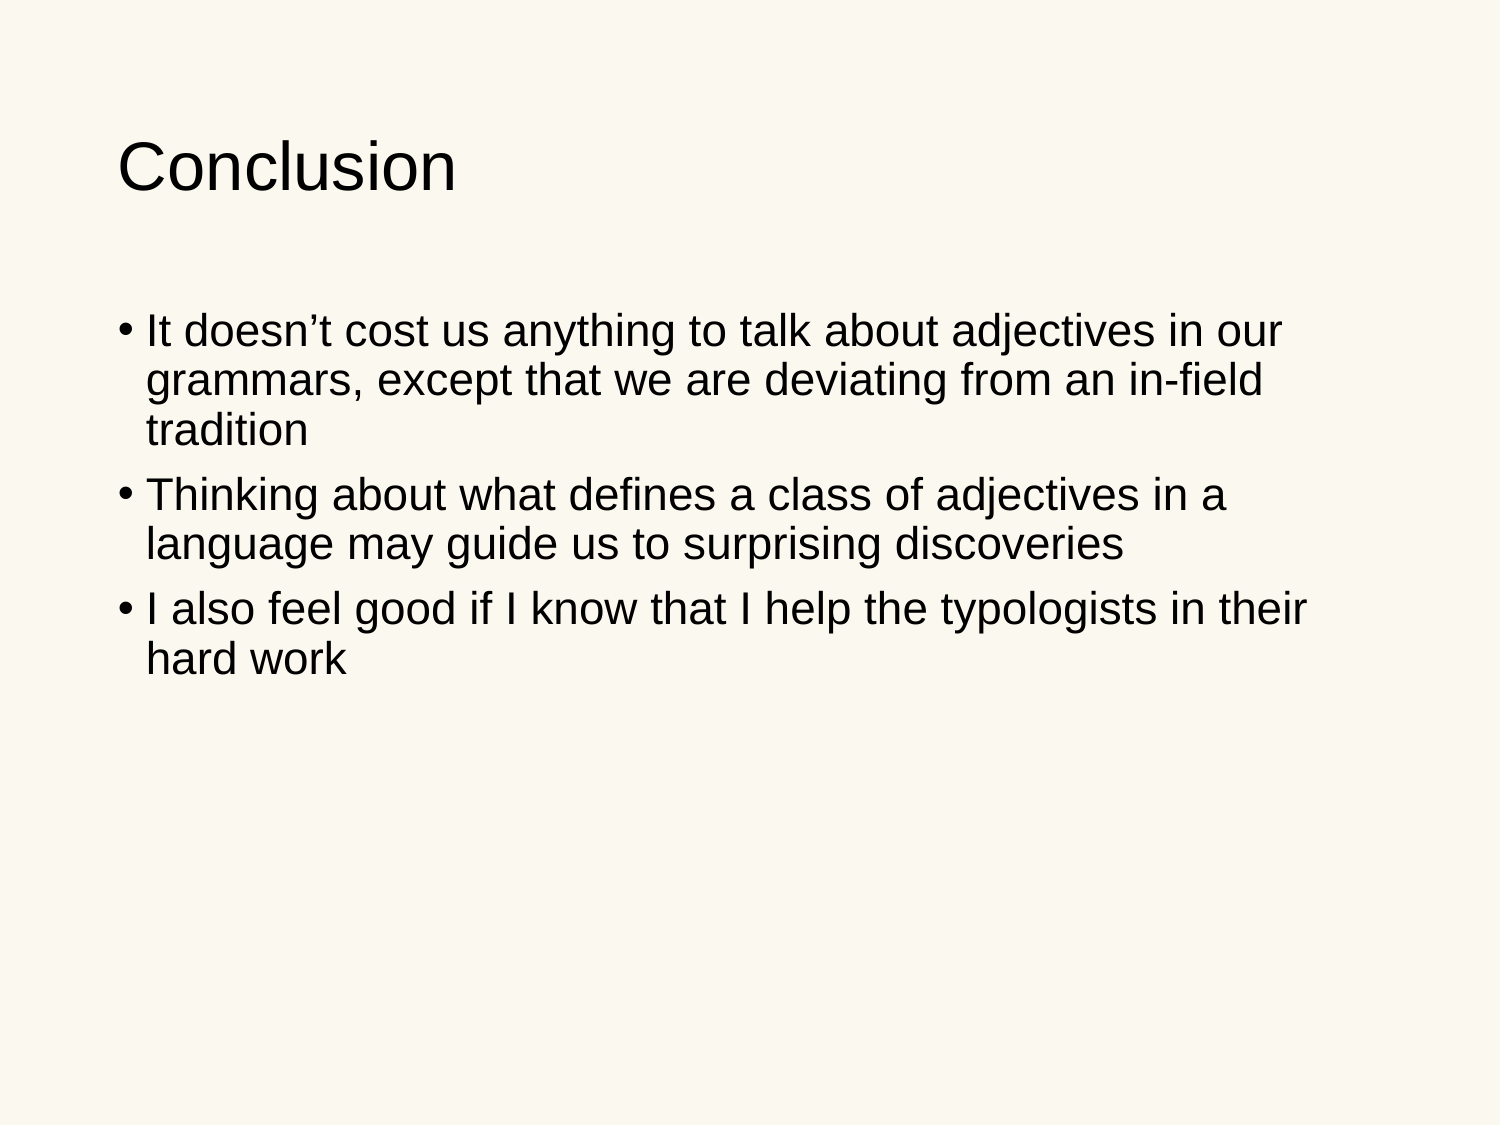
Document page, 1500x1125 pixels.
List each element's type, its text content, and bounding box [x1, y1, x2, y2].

text_box Conclusion [103, 59, 1397, 278]
text_box It doesn’t cost us anything to talk about adjectives in our grammars, except that we are deviating from an in-field tradition Thinking about what defines a class of adjectives in a language may guide us to surprising discoveries I also feel good if I know that I help the typologists in their hard work [103, 299, 1397, 1014]
